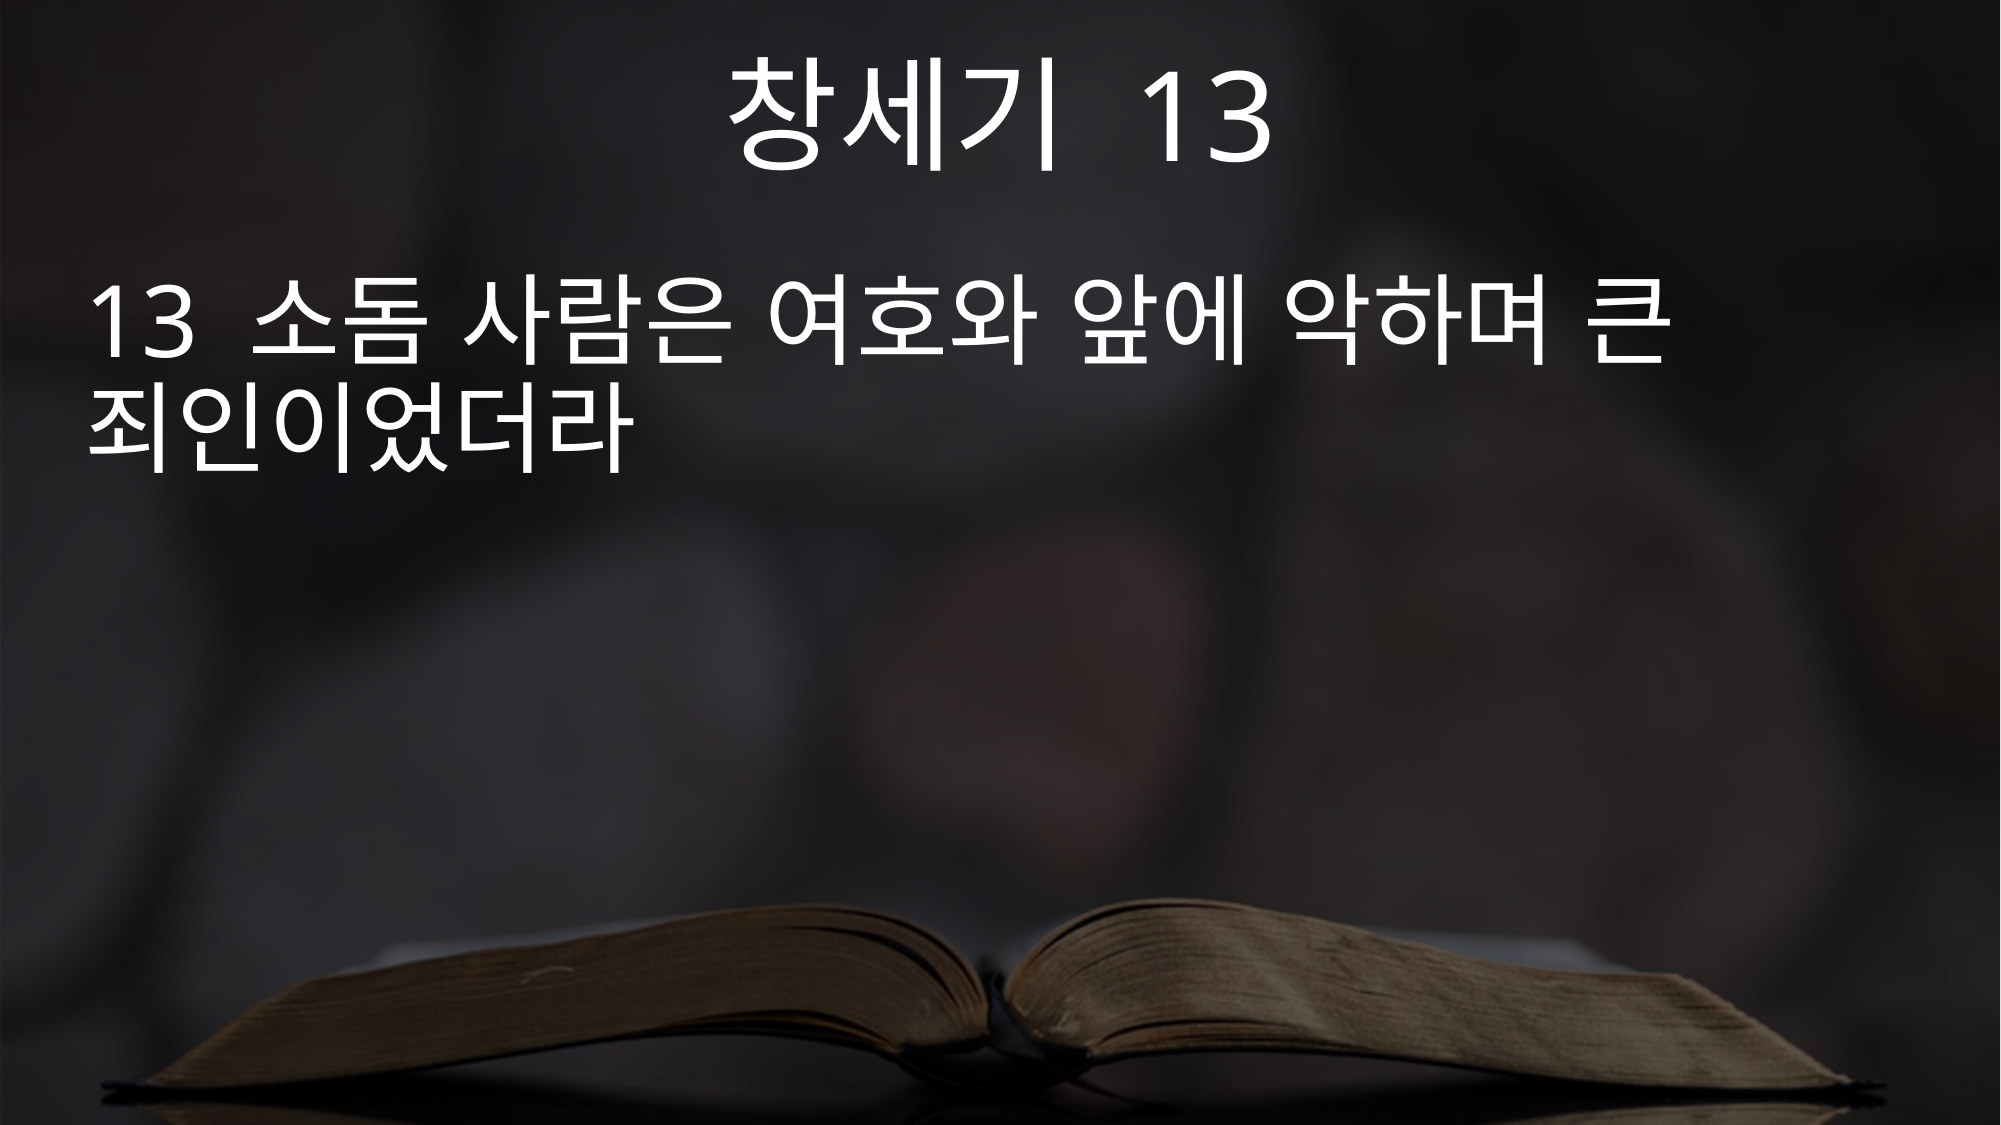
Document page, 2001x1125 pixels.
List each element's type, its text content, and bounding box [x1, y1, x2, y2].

footer 창세기 13 [0, 32, 2000, 192]
list 13 소돔 사람은 여호와 앞에 악하며 큰 죄인이었더라 [69, 263, 1953, 423]
picture [0, 0, 2001, 1125]
